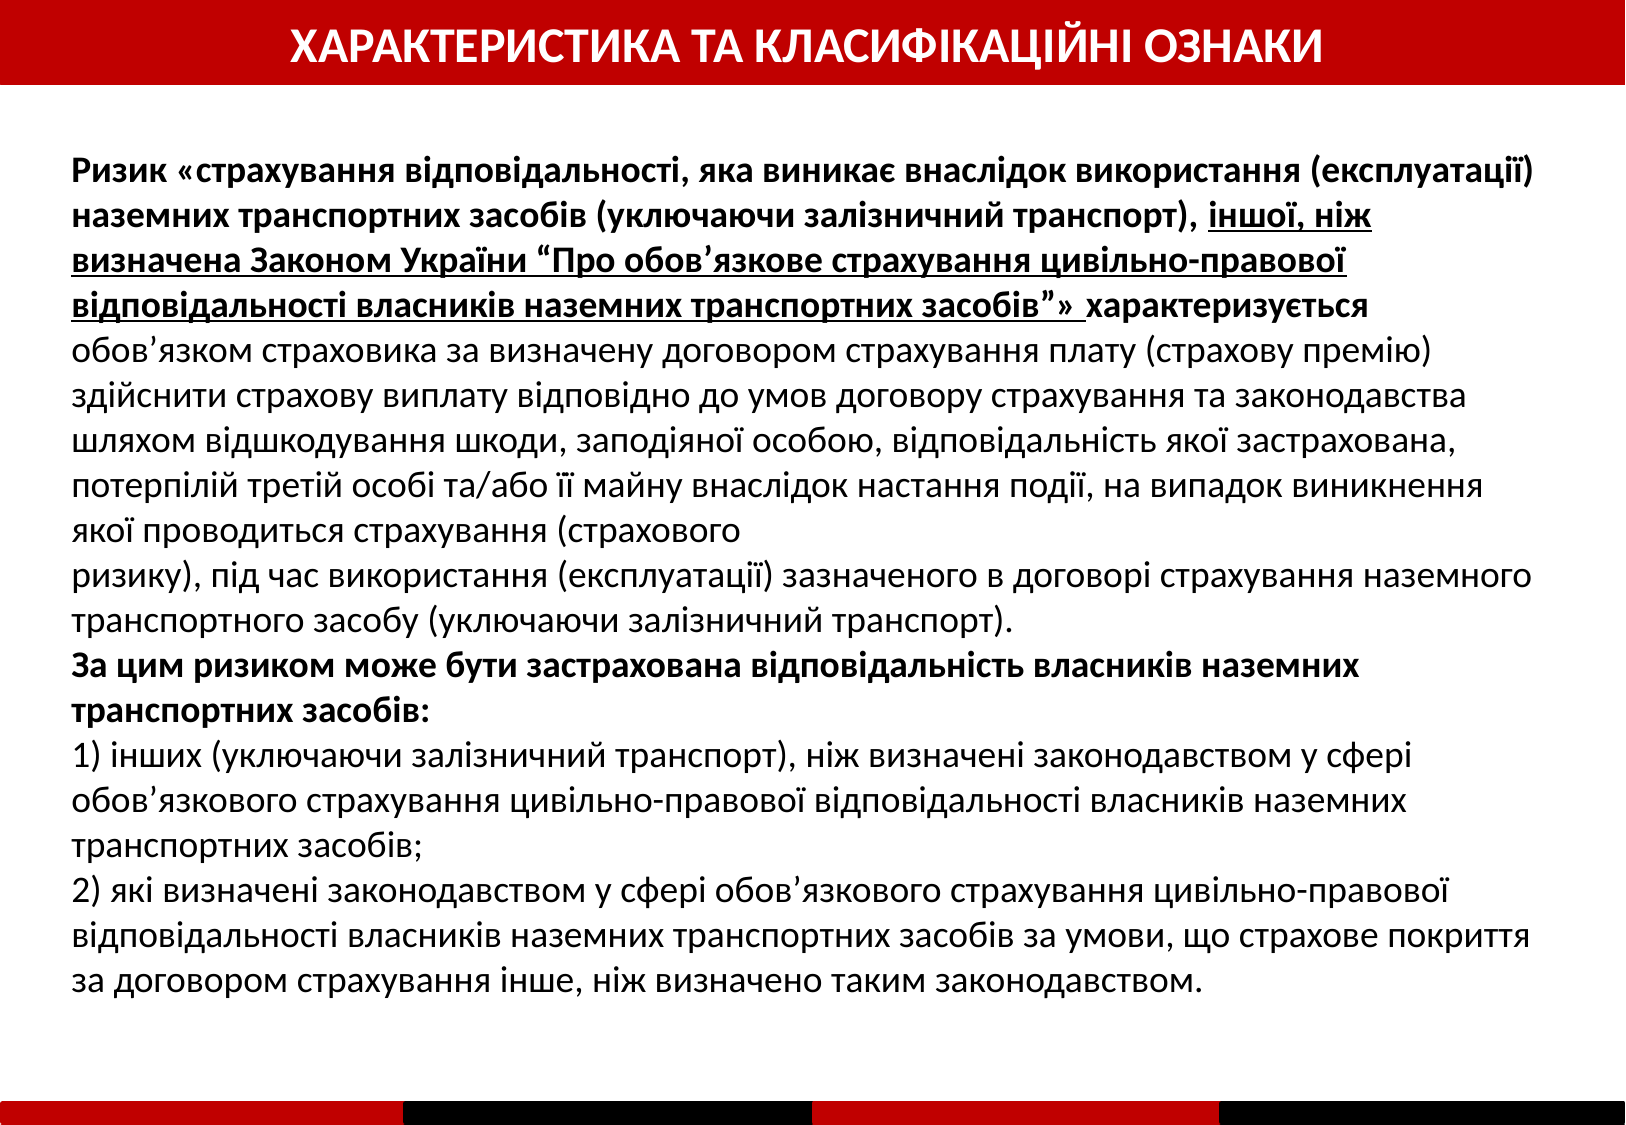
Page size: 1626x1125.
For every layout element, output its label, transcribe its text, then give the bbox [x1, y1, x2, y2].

text_box Ризик «страхування відповідальності, яка виникає внаслідок використання (експлуатації) наземних транспортних засобів (уключаючи залізничний транспорт), іншої, ніж визначена Законом України “Про обов’язкове страхування цивільно-правової відповідальності власників наземних транспортних засобів”» характеризується обов’язком страховика за визначену договором страхування плату (страхову премію) здійснити страхову виплату відповідно до умов договору страхування та законодавства шляхом відшкодування шкоди, заподіяної особою, відповідальність якої застрахована, потерпілій третій особі та/або її майну внаслідок настання події, на випадок виникнення якої проводиться страхування (страхового ризику), під час використання (експлуатації) зазначеного в договорі страхування наземного транспортного засобу (уключаючи залізничний транспорт). За цим ризиком може бути застрахована відповідальність власників наземних транспортних засобів: 1) інших (уключаючи залізничний транспорт), ніж визначені законодавством у сфері обов’язкового страхування цивільно-правової відповідальності власників наземних транспортних засобів; 2) які визначені законодавством у сфері обов’язкового страхування цивільно-правової відповідальності власників наземних транспортних засобів за умови, що страхове покриття за договором страхування інше, ніж визначено таким законодавством. [56, 137, 1557, 1007]
text_box ХАРАКТЕРИСТИКА ТА КЛАСИФІКАЦІЙНІ ОЗНАКИ [0, 0, 1625, 85]
picture [0, 1101, 1625, 1125]
